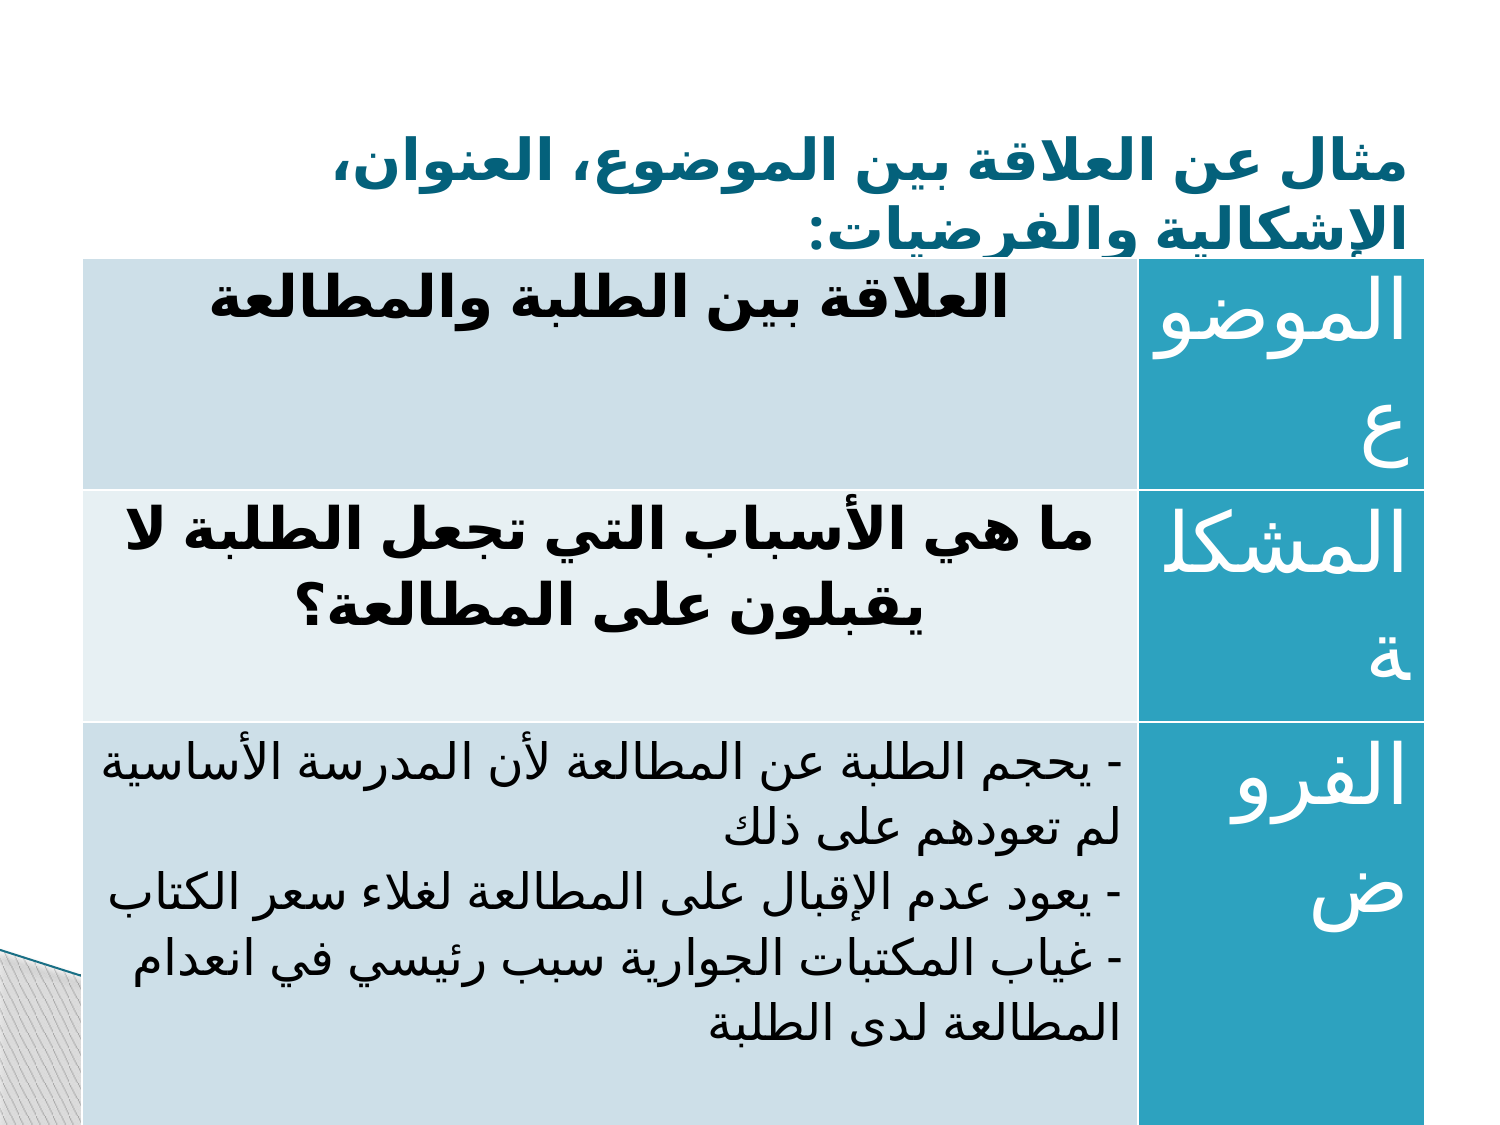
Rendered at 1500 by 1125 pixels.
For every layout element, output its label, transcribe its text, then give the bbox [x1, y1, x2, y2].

table_cell ما هي الأسباب التي تجعل الطلبة لا يقبلون على المطالعة؟ [83, 491, 1137, 721]
title مثال عن العلاقة بين الموضوع، العنوان، الإشكالية والفرضيات: [75, 115, 1425, 270]
table_header العلاقة بين الطلبة والمطالعة [83, 259, 1137, 489]
table_cell المشكلة [1139, 491, 1424, 721]
table_cell - يحجم الطلبة عن المطالعة لأن المدرسة الأساسية لم تعودهم على ذلك - يعود عدم الإقبال على المطالعة لغلاء سعر الكتاب - غياب المكتبات الجوارية سبب رئيسي في انعدام المطالعة لدى الطلبة [83, 723, 1137, 1125]
table_header الموضوع [1139, 259, 1424, 489]
table_cell الفروض [1139, 723, 1424, 1125]
